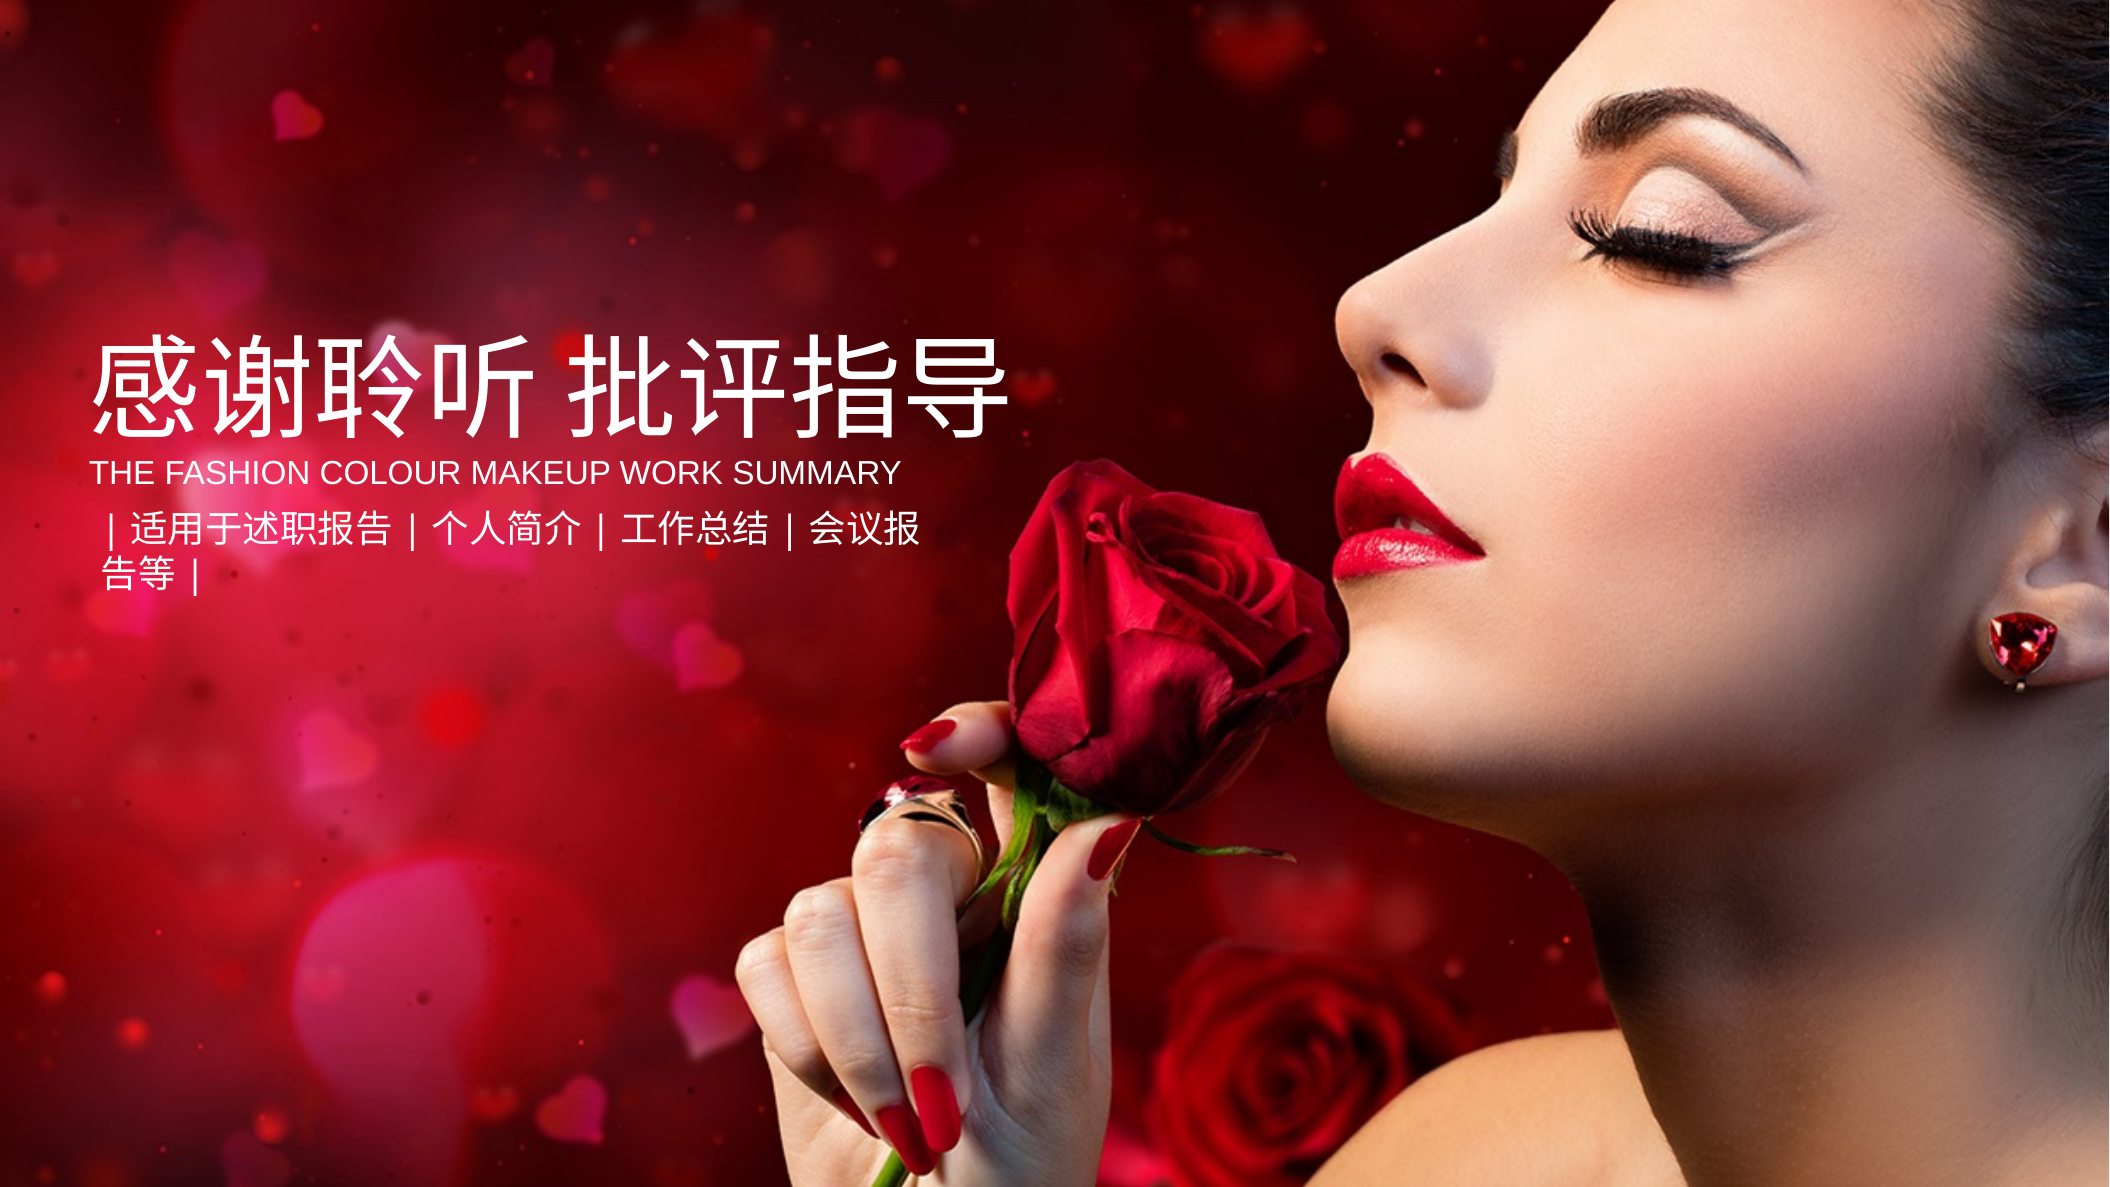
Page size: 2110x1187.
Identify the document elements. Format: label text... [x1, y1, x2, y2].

text_box [0, 0, 2110, 1187]
text_box 感谢聆听 批评指导 [74, 309, 1138, 460]
text_box |适用于述职报告|个人简介|工作总结|会议报告等| [86, 497, 943, 602]
text_box THE FASHION COLOUR MAKEUP WORK SUMMARY [74, 460, 972, 499]
